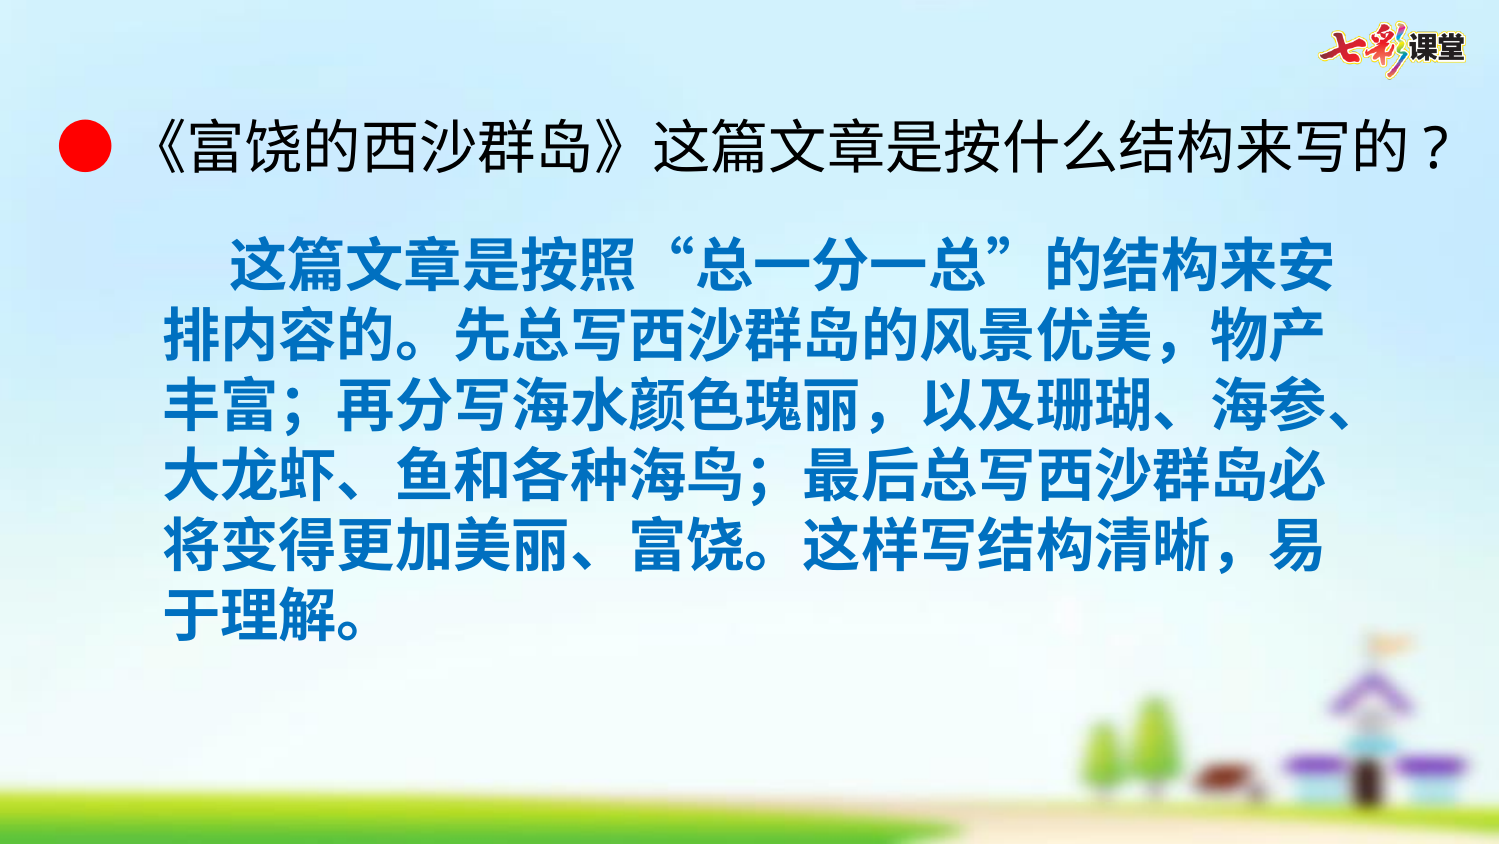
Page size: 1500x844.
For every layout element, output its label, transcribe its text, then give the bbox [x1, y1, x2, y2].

text_box ●《富饶的西沙群岛》这篇文章是按什么结构来写的? [41, 102, 1449, 188]
picture [0, 0, 1499, 844]
text_box 这篇文章是按照“总一分一总”的结构来安排内容的。先总写西沙群岛的风景优美，物产丰富；再分写海水颜色瑰丽，以及珊瑚、海参、大龙虾、鱼和各种海鸟；最后总写西沙群岛必将变得更加美丽、富饶。这样写结构清晰，易于理解。 [147, 220, 1376, 656]
